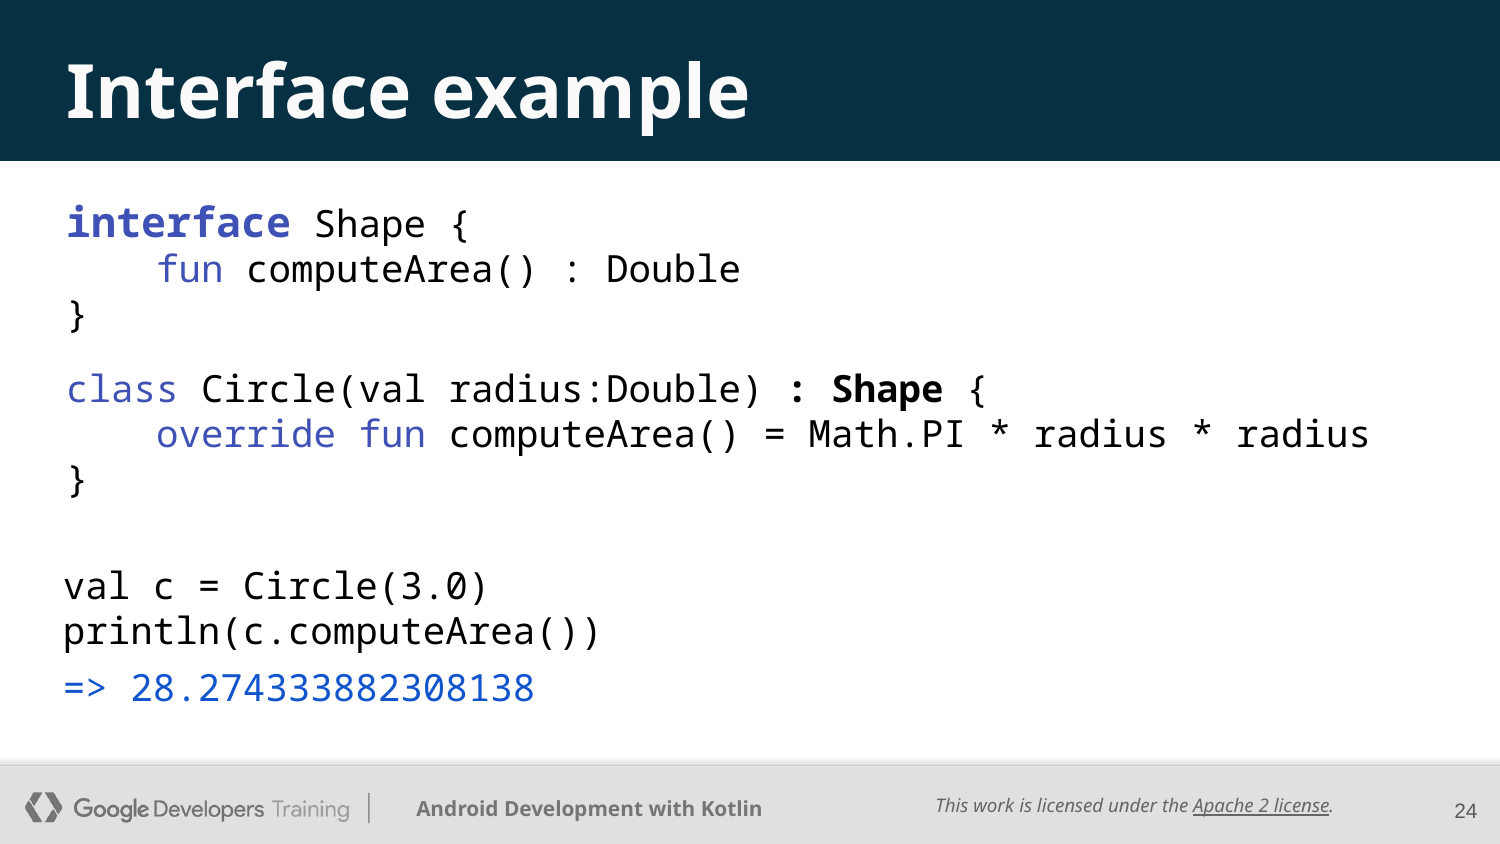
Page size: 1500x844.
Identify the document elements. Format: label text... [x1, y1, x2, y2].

list interface Shape { fun computeArea() : Double } class Circle(val radius:Double) : Shape { override fun computeArea() = Math.PI * radius * radius } [51, 180, 1449, 774]
title Interface example [51, 28, 1449, 122]
picture [0, 161, 1500, 844]
text_box val c = Circle(3.0) println(c.computeArea()) => 28.274333882308138 [47, 546, 890, 844]
slide_number ‹#› [1402, 777, 1493, 842]
